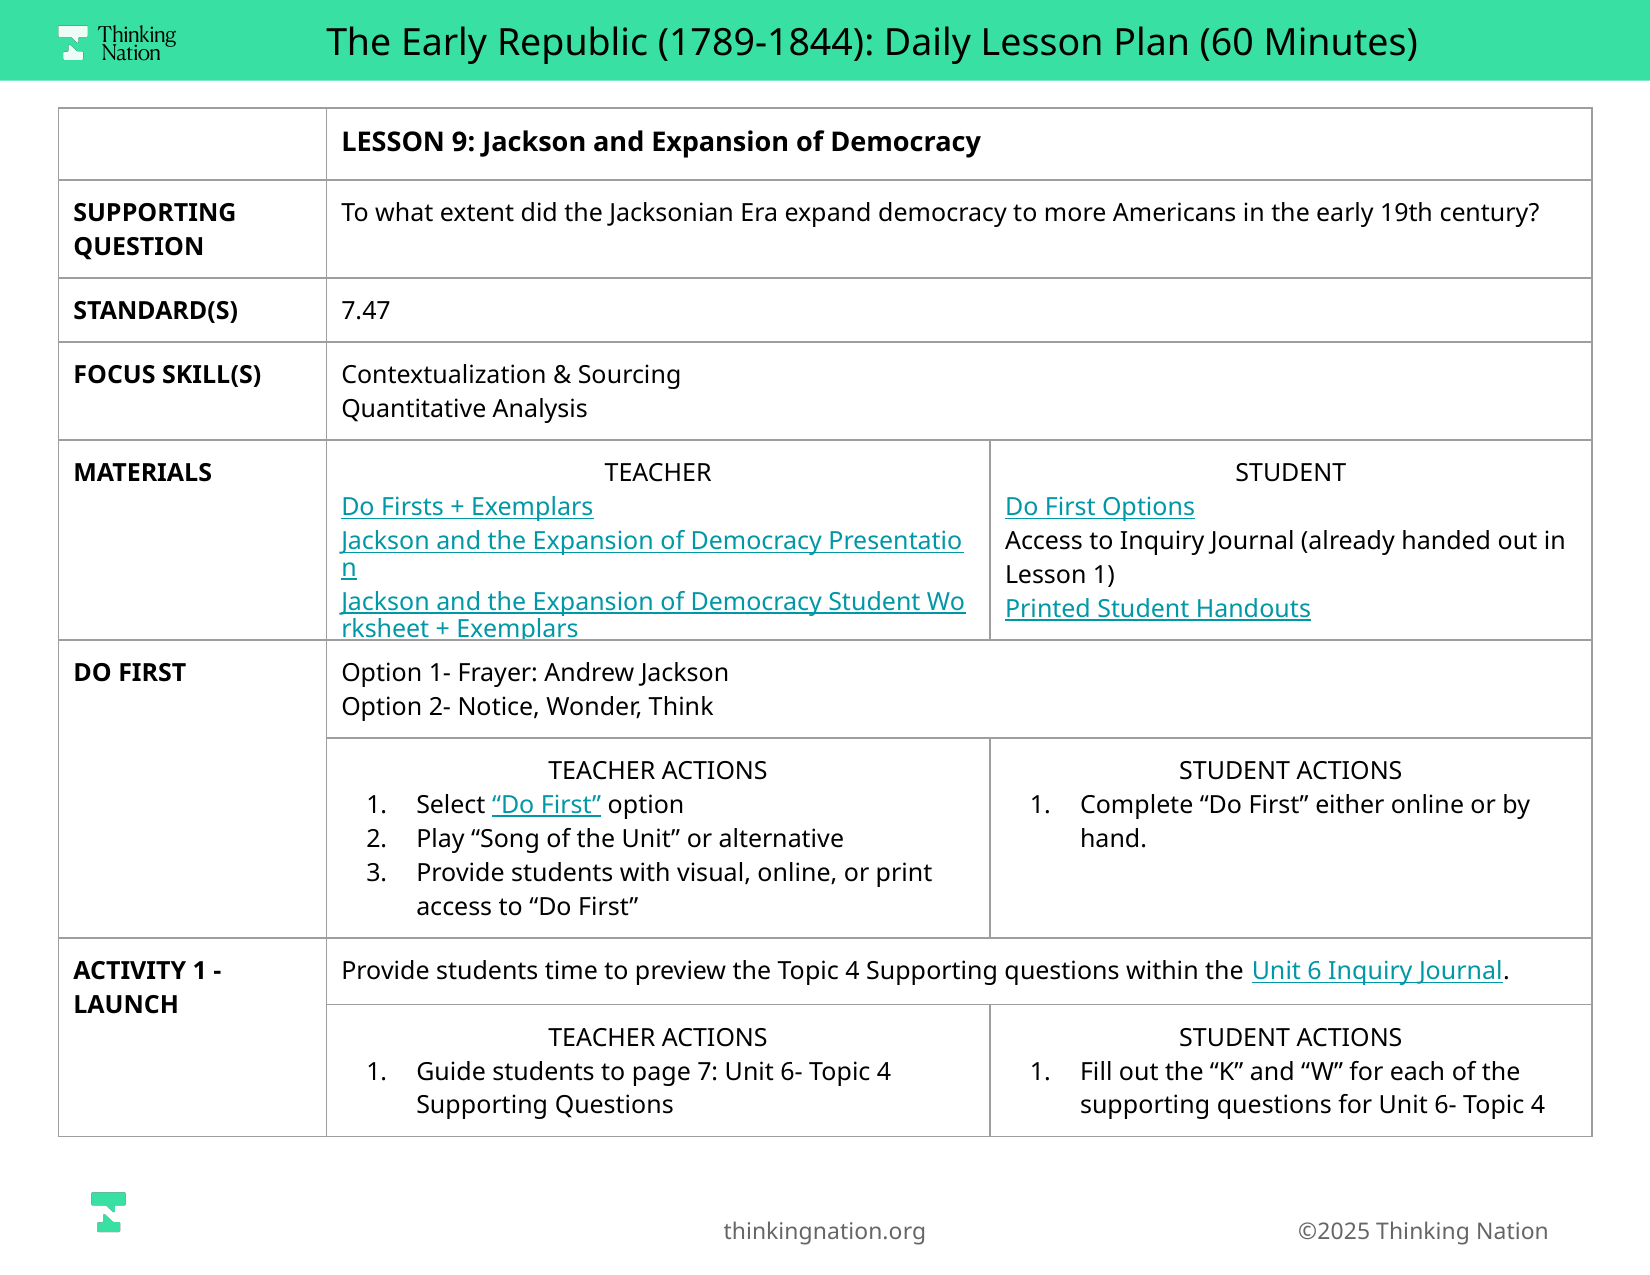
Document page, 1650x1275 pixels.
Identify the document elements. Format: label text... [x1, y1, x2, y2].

picture [45, 14, 180, 85]
table_cell ACTIVITY 1 - LAUNCH [59, 939, 326, 1136]
table_cell STANDARD(S) [59, 279, 326, 341]
table_cell Option 1- Frayer: Andrew Jackson Option 2- Notice, Wonder, Think [327, 641, 1591, 737]
text_box ©2025 Thinking Nation [1174, 1200, 1566, 1240]
table_cell FOCUS SKILL(S) [59, 343, 326, 439]
table_cell 7.47 [327, 279, 1591, 341]
table_header LESSON 9: Jackson and Expansion of Democracy [327, 109, 1591, 179]
table_cell STUDENT ACTIONS Fill out the “K” and “W” for each of the supporting questions for Unit 6- Topic 4 [991, 1005, 1591, 1136]
table_cell TEACHER Do Firsts + Exemplars Jackson and the Expansion of Democracy Presentation Jackson and the Expansion of Democracy Student Worksheet + Exemplars Exit Tickets + Exemplars [327, 441, 989, 639]
table_cell TEACHER ACTIONS Select “Do First” option Play “Song of the Unit” or alternative Provide students with visual, online, or print access to “Do First” [327, 739, 989, 937]
picture [80, 1184, 136, 1240]
table_header [59, 109, 326, 179]
text_box thinkingnation.org [629, 1200, 1021, 1240]
table_cell TEACHER ACTIONS Guide students to page 7: Unit 6- Topic 4 Supporting Questions [327, 1005, 989, 1136]
table_cell MATERIALS [59, 441, 326, 639]
table_cell SUPPORTING QUESTION [59, 181, 326, 277]
table_cell Contextualization & Sourcing Quantitative Analysis [327, 343, 1591, 439]
table_cell STUDENT Do First Options Access to Inquiry Journal (already handed out in Lesson 1) Printed Student Handouts [991, 441, 1591, 639]
table_cell To what extent did the Jacksonian Era expand democracy to more Americans in the early 19th century? [327, 181, 1591, 277]
text_box The Early Republic (1789-1844): Daily Lesson Plan (60 Minutes) [0, 0, 1650, 81]
table_cell DO FIRST [59, 641, 326, 937]
table_cell Provide students time to preview the Topic 4 Supporting questions within the Unit 6 Inquiry Journal. [327, 939, 1591, 1004]
table_cell STUDENT ACTIONS Complete “Do First” either online or by hand. [991, 739, 1591, 937]
